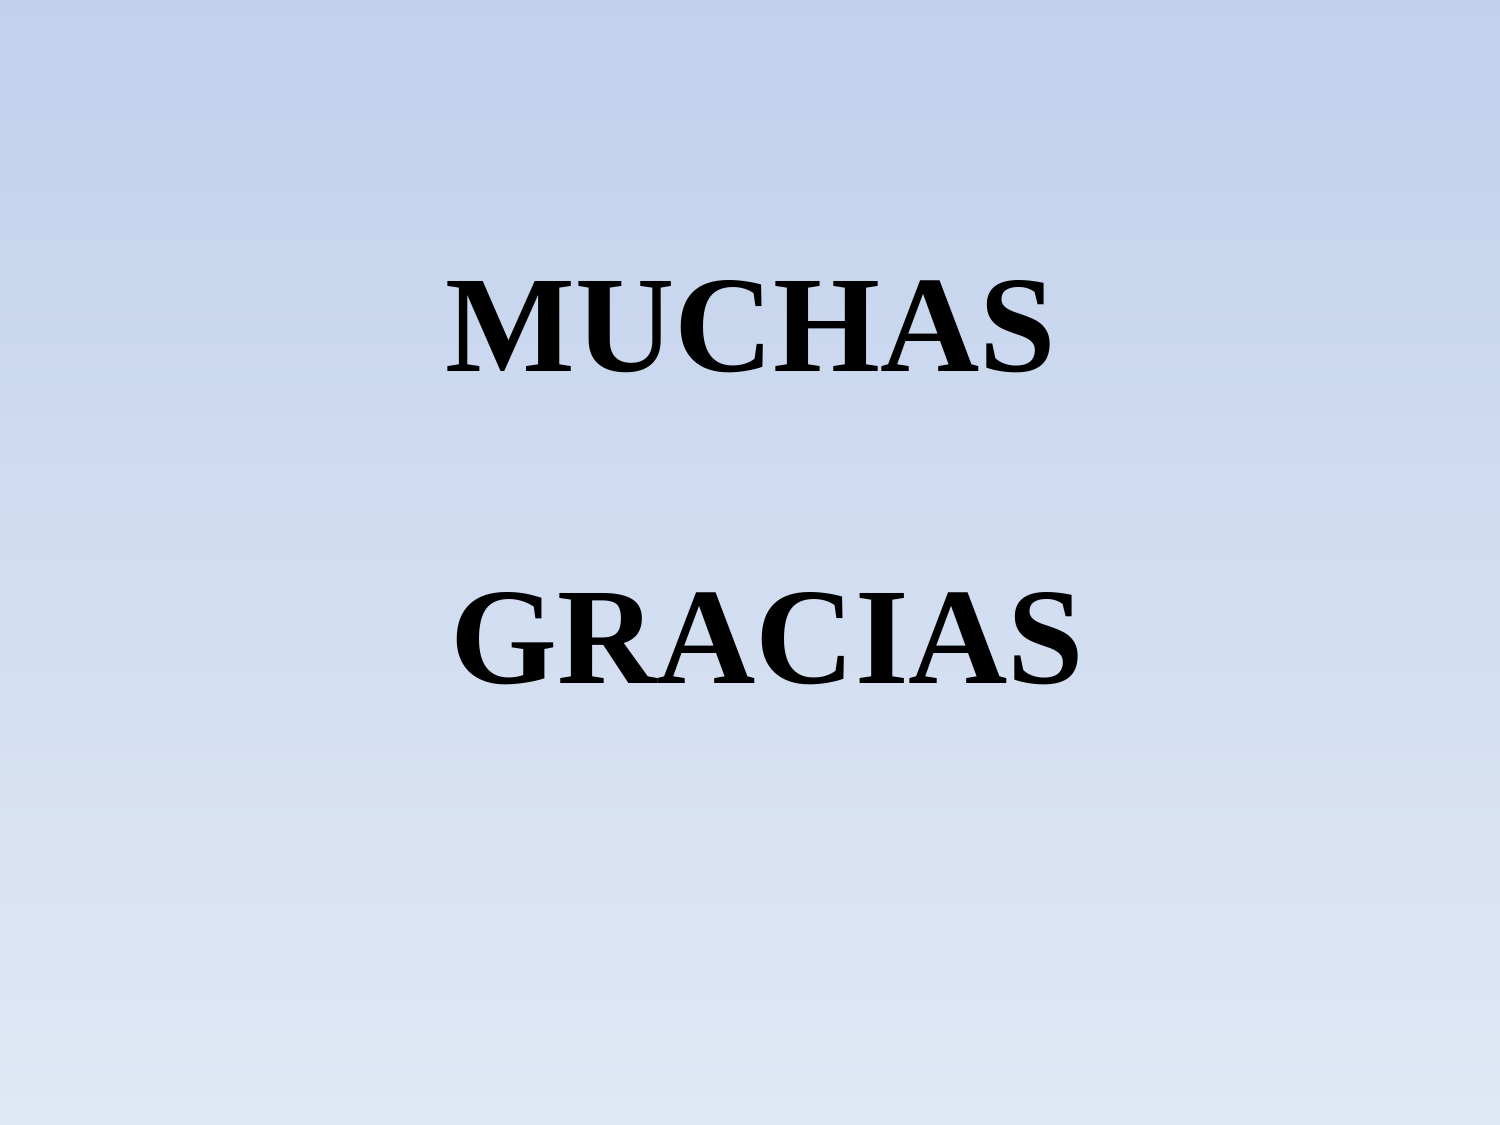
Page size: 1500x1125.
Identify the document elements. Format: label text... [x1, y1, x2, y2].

subtitle GRACIAS [194, 538, 1341, 724]
title MUCHAS [123, 196, 1399, 438]
